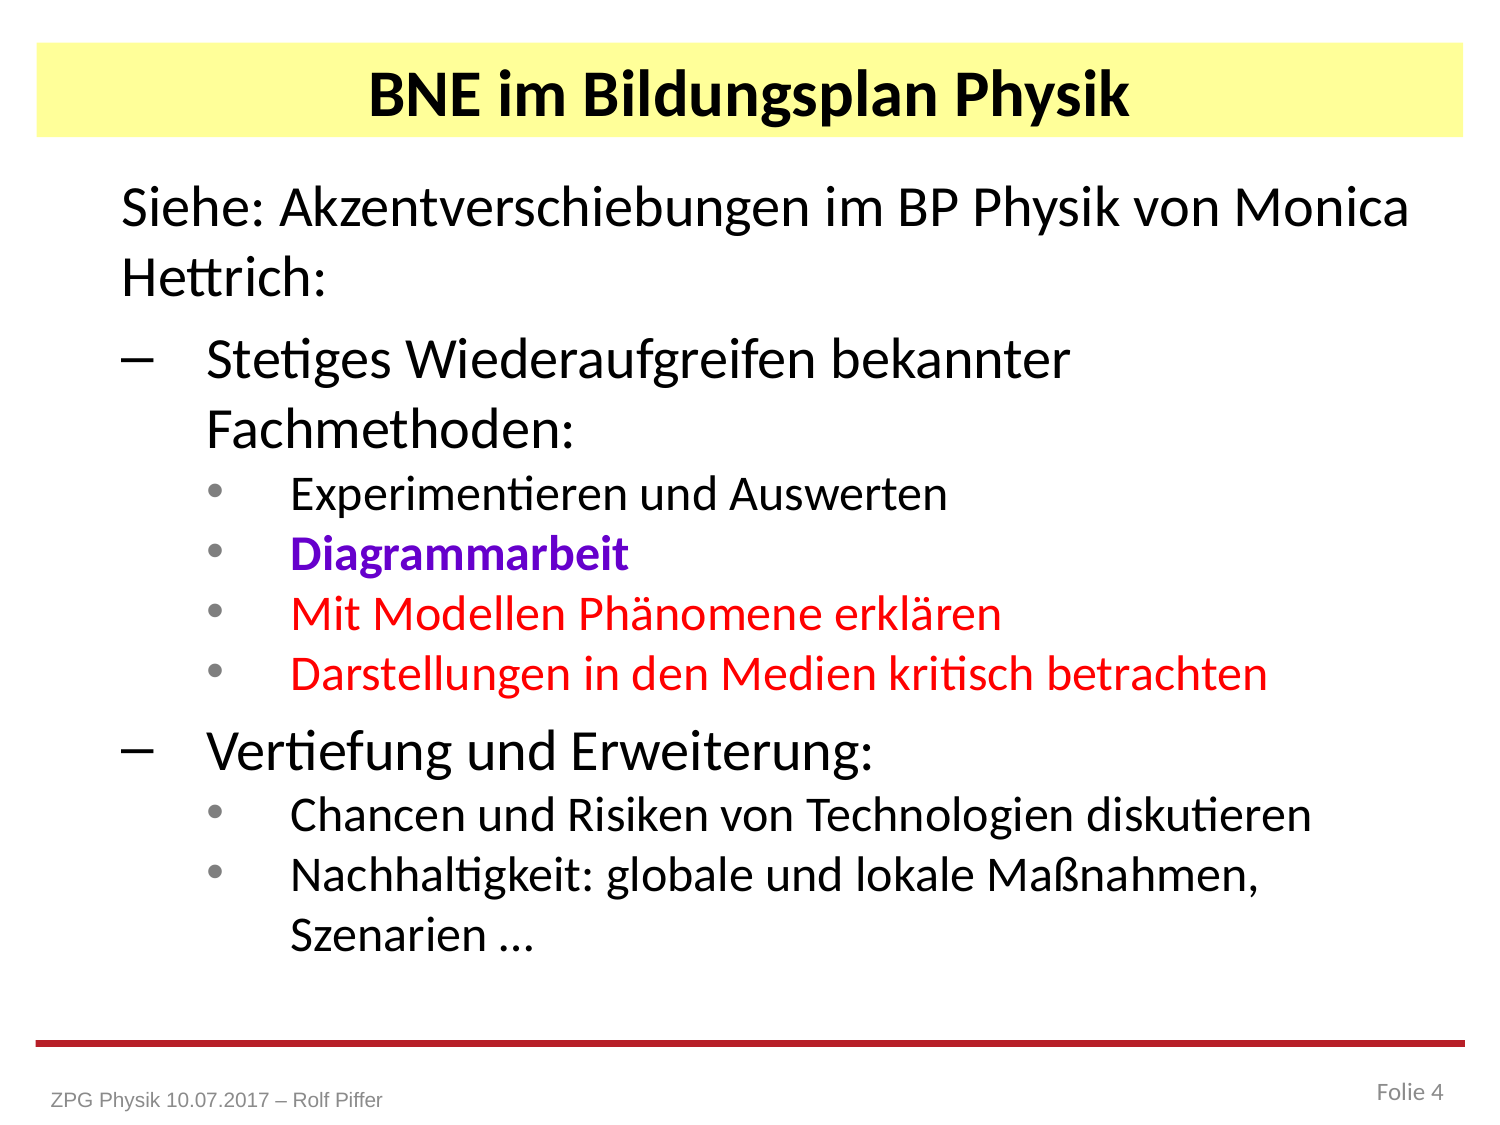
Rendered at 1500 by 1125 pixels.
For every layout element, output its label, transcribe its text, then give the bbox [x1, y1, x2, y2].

slide_number Folie 4 [1108, 1060, 1459, 1121]
footer ZPG Physik 10.07.2017 – Rolf Piffer [35, 1069, 768, 1125]
list Siehe: Akzentverschiebungen im BP Physik von Monica Hettrich: Stetiges Wiederaufgreifen bekannter Fachmethoden: Experimentieren und Auswerten Diagrammarbeit Mit Modellen Phänomene erklären Darstellungen in den Medien kritisch betrachten Vertiefung und Erweiterung: Chancen und Risiken von Technologien diskutieren Nachhaltigkeit: globale und lokale Maßnahmen, Szenarien … [41, 160, 1459, 1024]
title BNE im Bildungsplan Physik [41, 42, 1459, 149]
